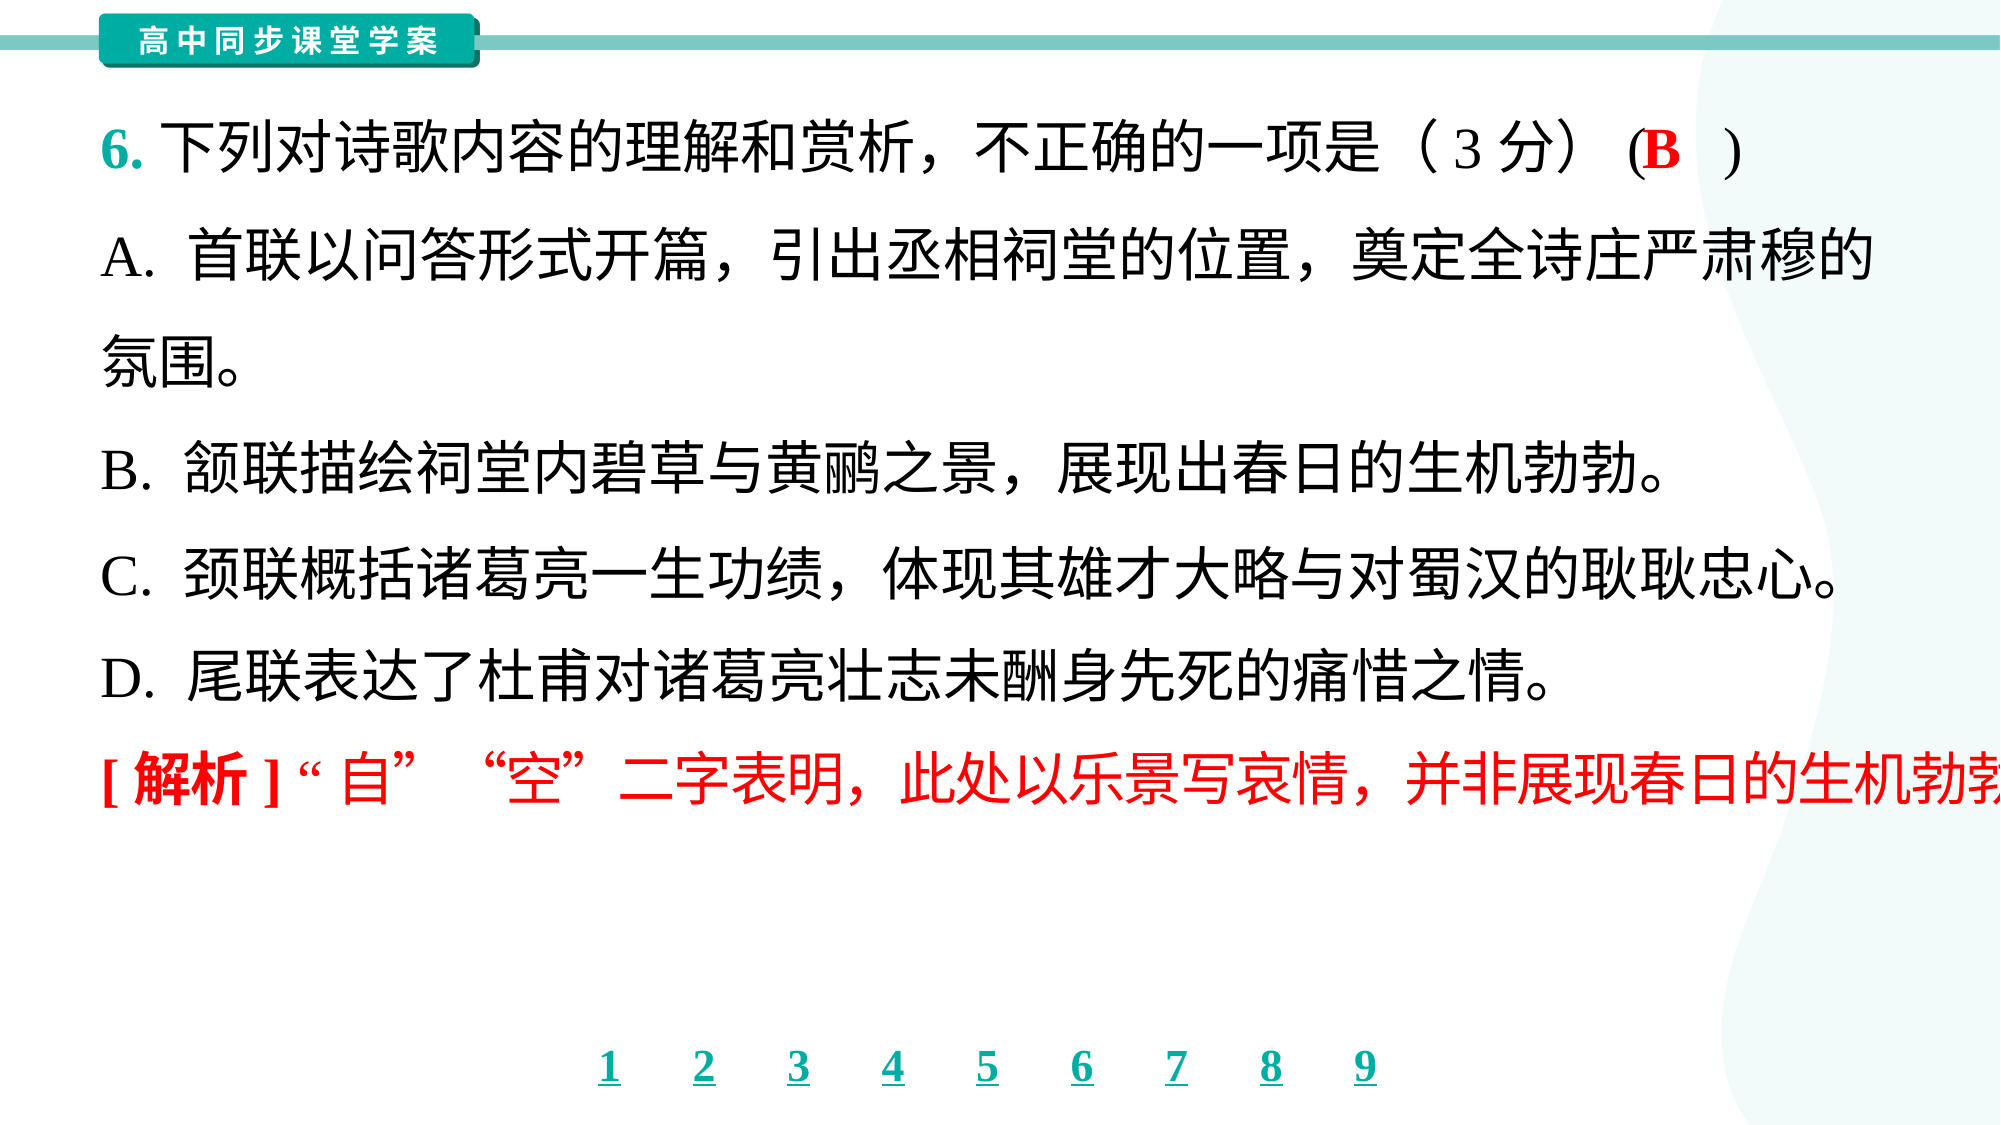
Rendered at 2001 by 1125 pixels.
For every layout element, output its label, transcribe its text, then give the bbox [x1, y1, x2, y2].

text_box 6.下列对诗歌内容的理解和赏析，不正确的一项是（3分）( ) [100, 76, 1620, 169]
text_box 6.下列对诗歌内容的理解和赏析，不正确的一项是（3分）( ) [1703, 76, 1899, 169]
text_box A. 首联以问答形式开篇，引出丞相祠堂的位置，奠定全诗庄严肃穆的 氛围。 B. 颔联描绘祠堂内碧草与黄鹂之景，展现出春日的生机勃勃。 C. 颈联概括诸葛亮一生功绩，体现其雄才大略与对蜀汉的耿耿忠心。 D. 尾联表达了杜甫对诸葛亮壮志未酬身先死的痛惜之情。 [100, 182, 1899, 698]
text_box B [1620, 75, 1703, 169]
text_box [解析] “自”“空”二字表明，此处以乐景写哀情，并非展现春日的生机勃勃。 [100, 707, 1899, 801]
picture [0, 0, 2000, 1125]
